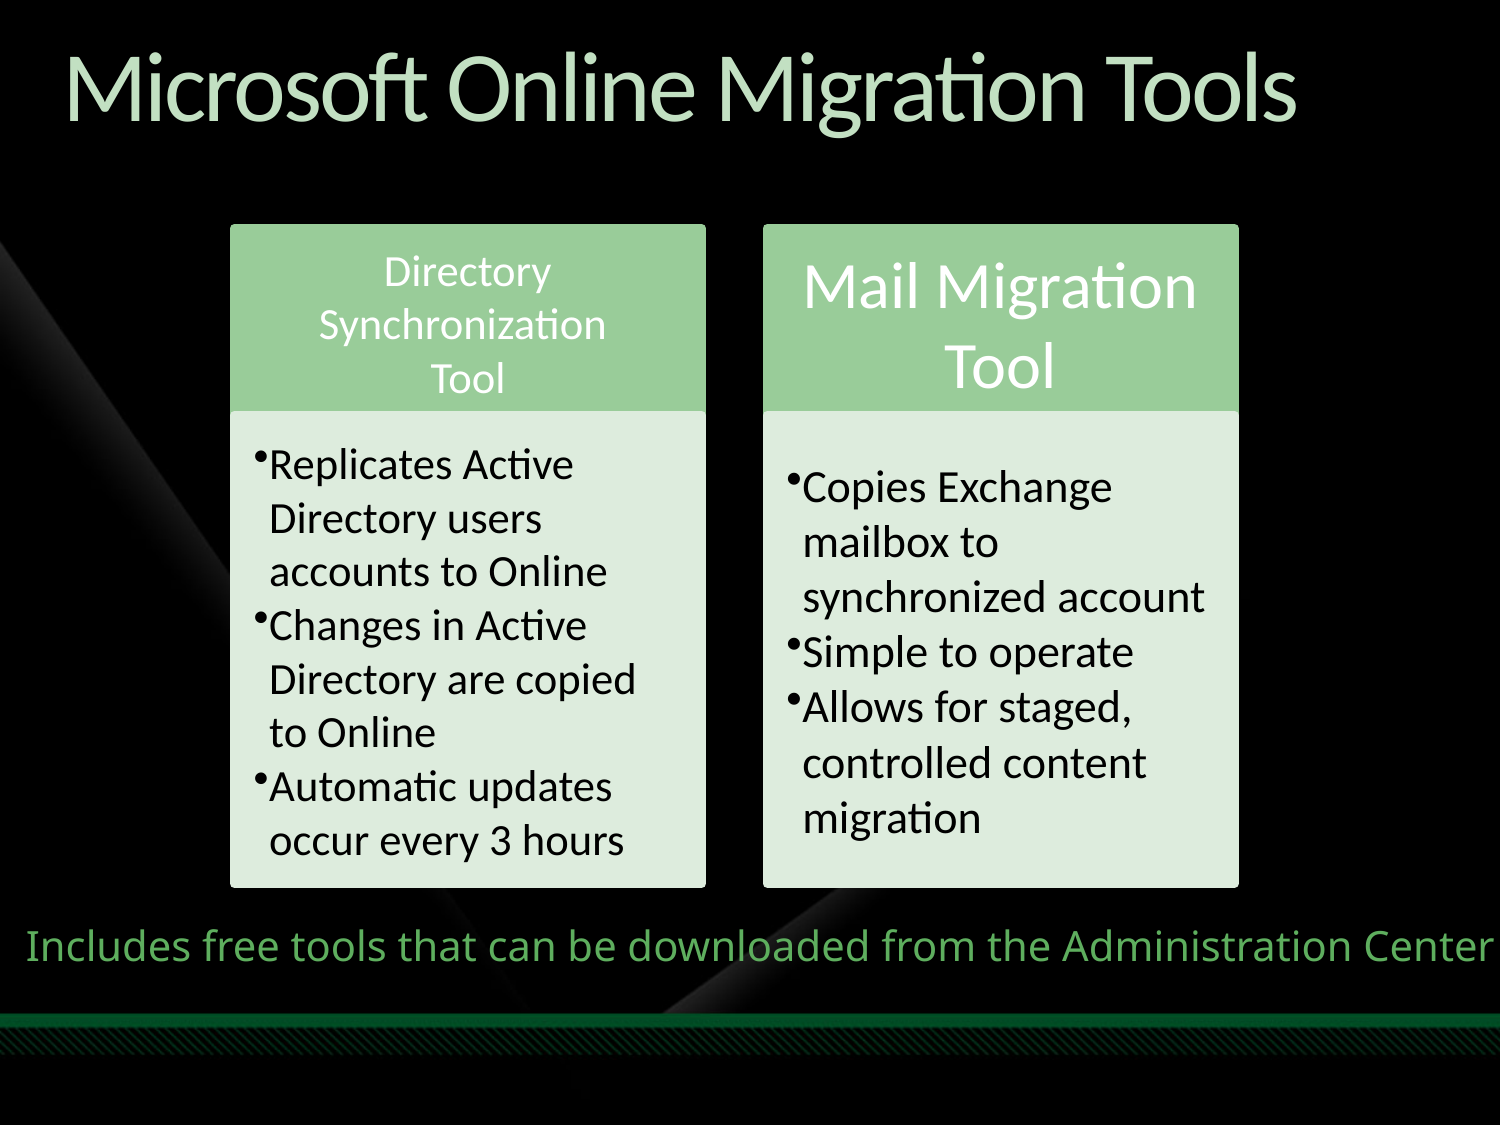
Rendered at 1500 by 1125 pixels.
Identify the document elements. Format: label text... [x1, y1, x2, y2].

text_box Includes free tools that can be downloaded from the Administration Center [11, 912, 1500, 977]
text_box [234, 222, 1235, 890]
picture [0, 0, 1500, 1125]
title Microsoft Online Migration Tools [62, 35, 1442, 223]
